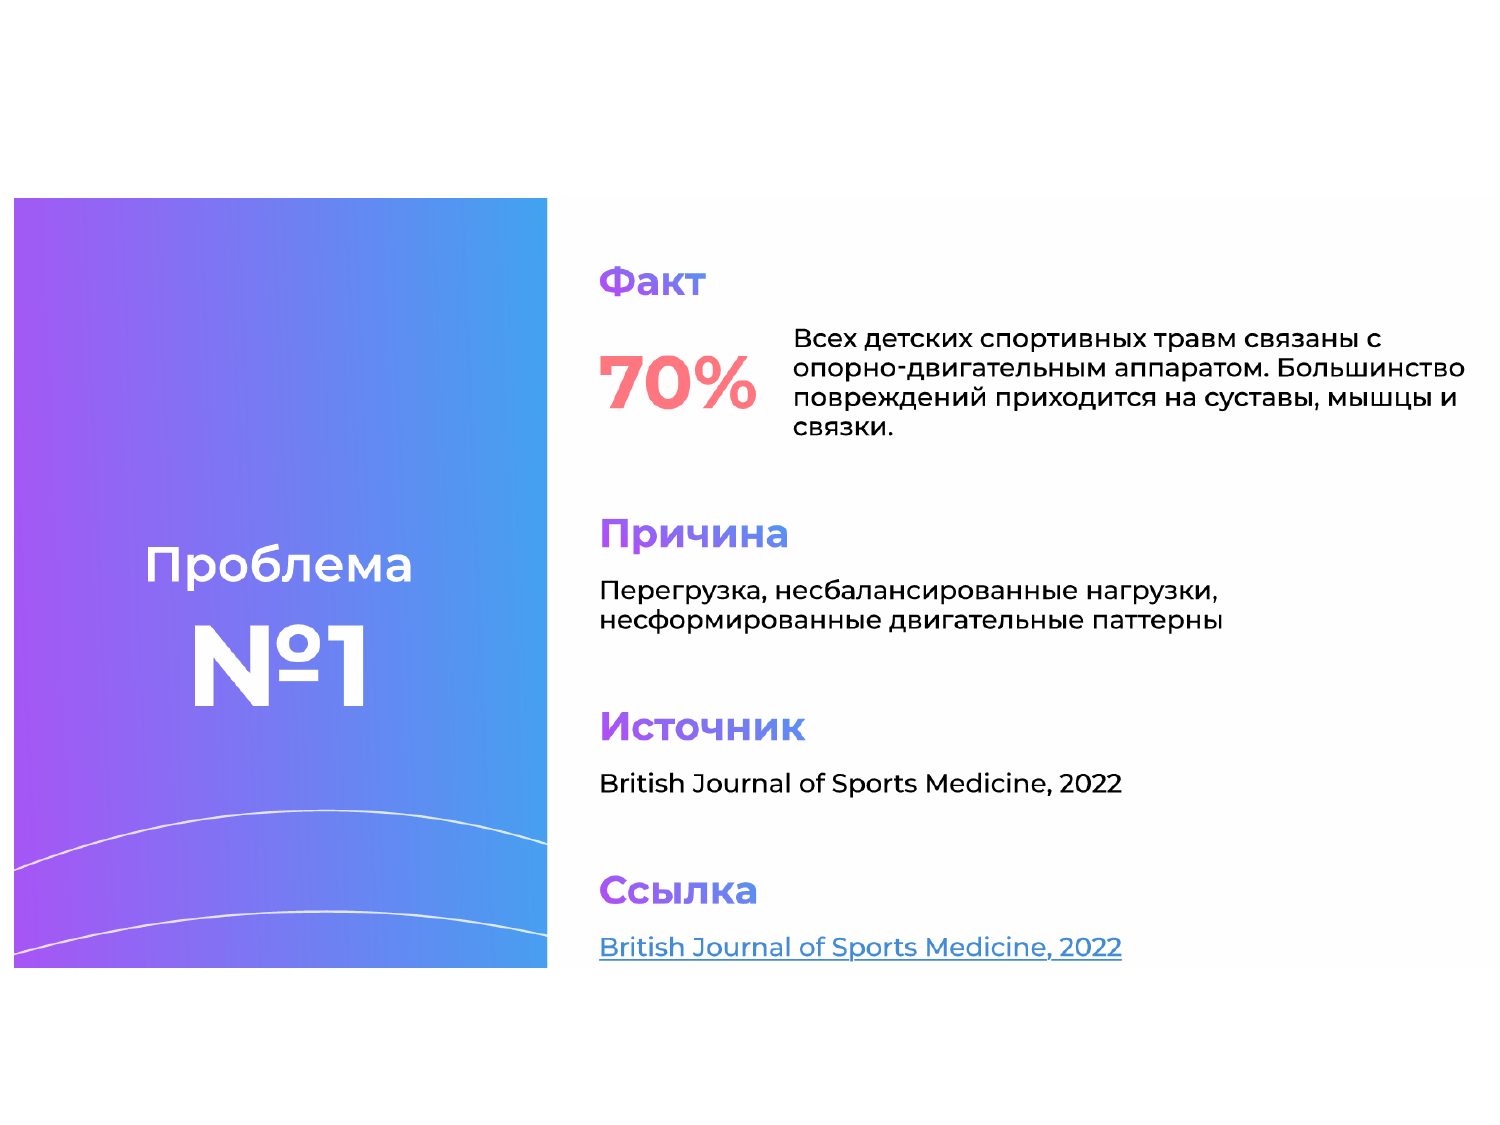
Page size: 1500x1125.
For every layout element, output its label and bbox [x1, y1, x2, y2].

picture [14, 198, 1500, 968]
